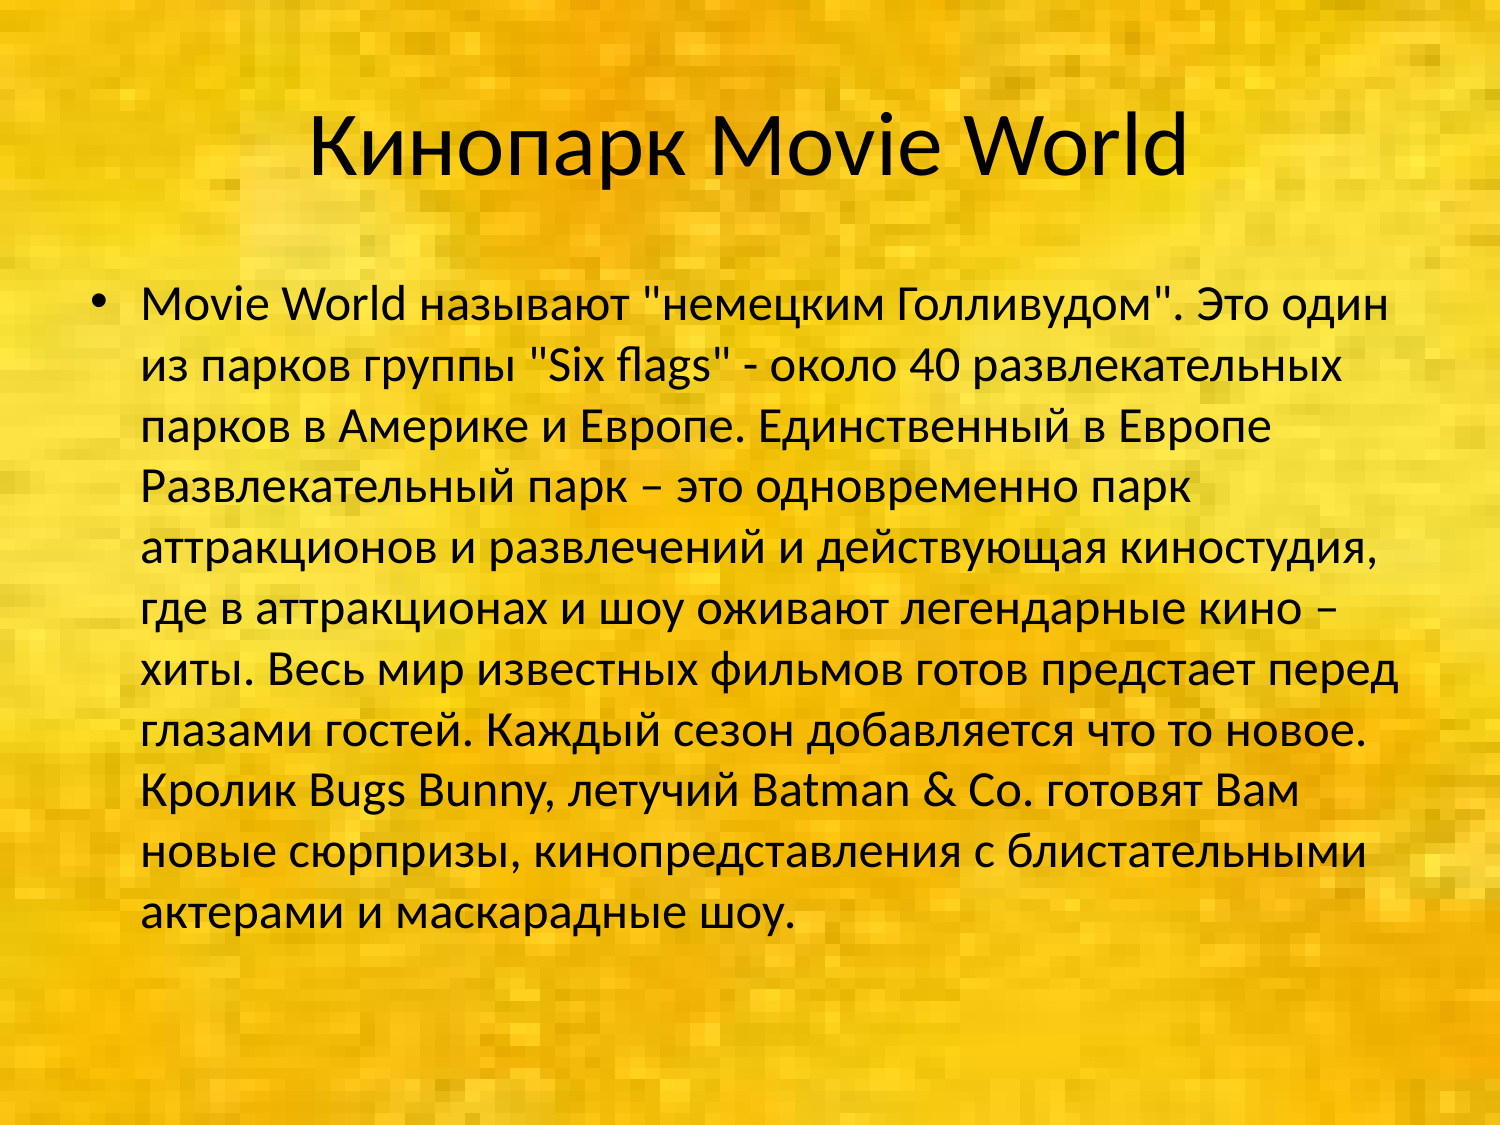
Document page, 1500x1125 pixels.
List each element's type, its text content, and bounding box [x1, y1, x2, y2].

title Кинопарк Movie World [75, 45, 1425, 233]
list Movie World называют "немецким Голливудом". Это один из парков группы "Six flags" - около 40 развлекательных парков в Америке и Европе. Единственный в Европе Развлекательный парк – это одновременно парк аттракционов и развлечений и действующая киностудия, где в аттракционах и шоу оживают легендарные кино – хиты. Весь мир известных фильмов готов предстает перед глазами гостей. Каждый сезон добавляется что то новое. Кролик Bugs Bunny, летучий Batman & Co. готовят Вам новые сюрпризы, кинопредставления с блистательными актерами и маскарадные шоу. [75, 262, 1425, 1005]
picture [0, 0, 1500, 1125]
